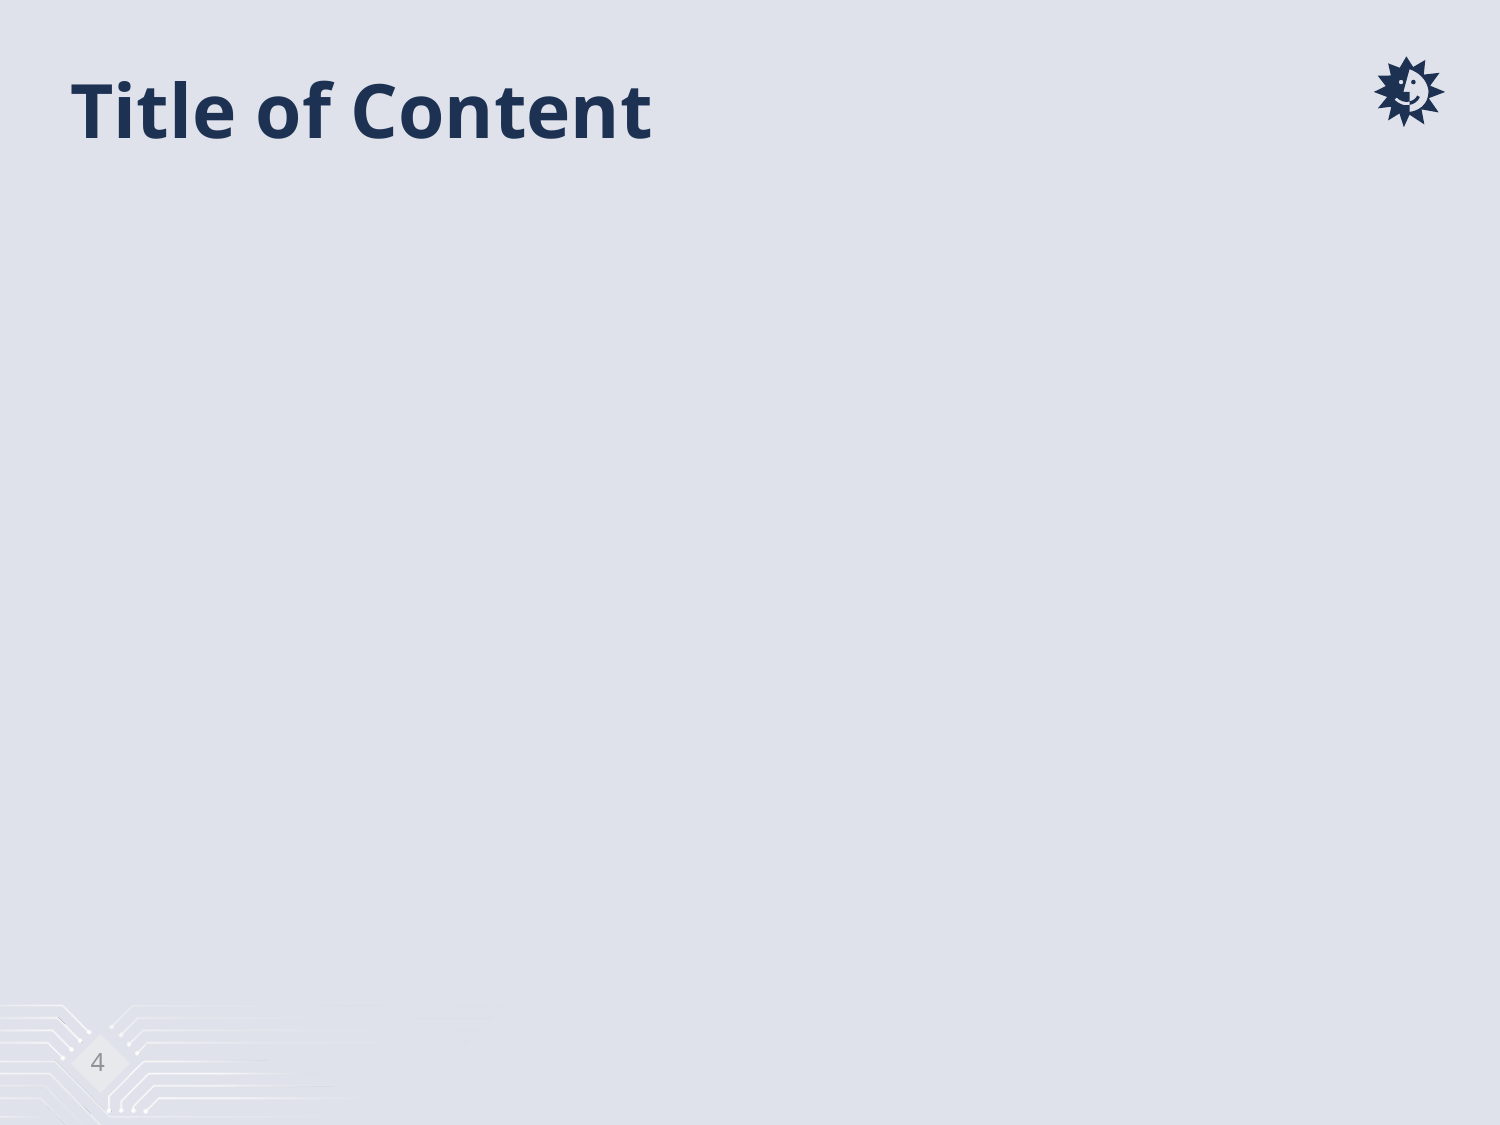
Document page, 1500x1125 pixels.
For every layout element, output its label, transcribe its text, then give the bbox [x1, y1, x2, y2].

title Title of Content [55, 31, 1374, 187]
slide_number 4 [62, 1034, 134, 1094]
picture [0, 1003, 505, 1125]
